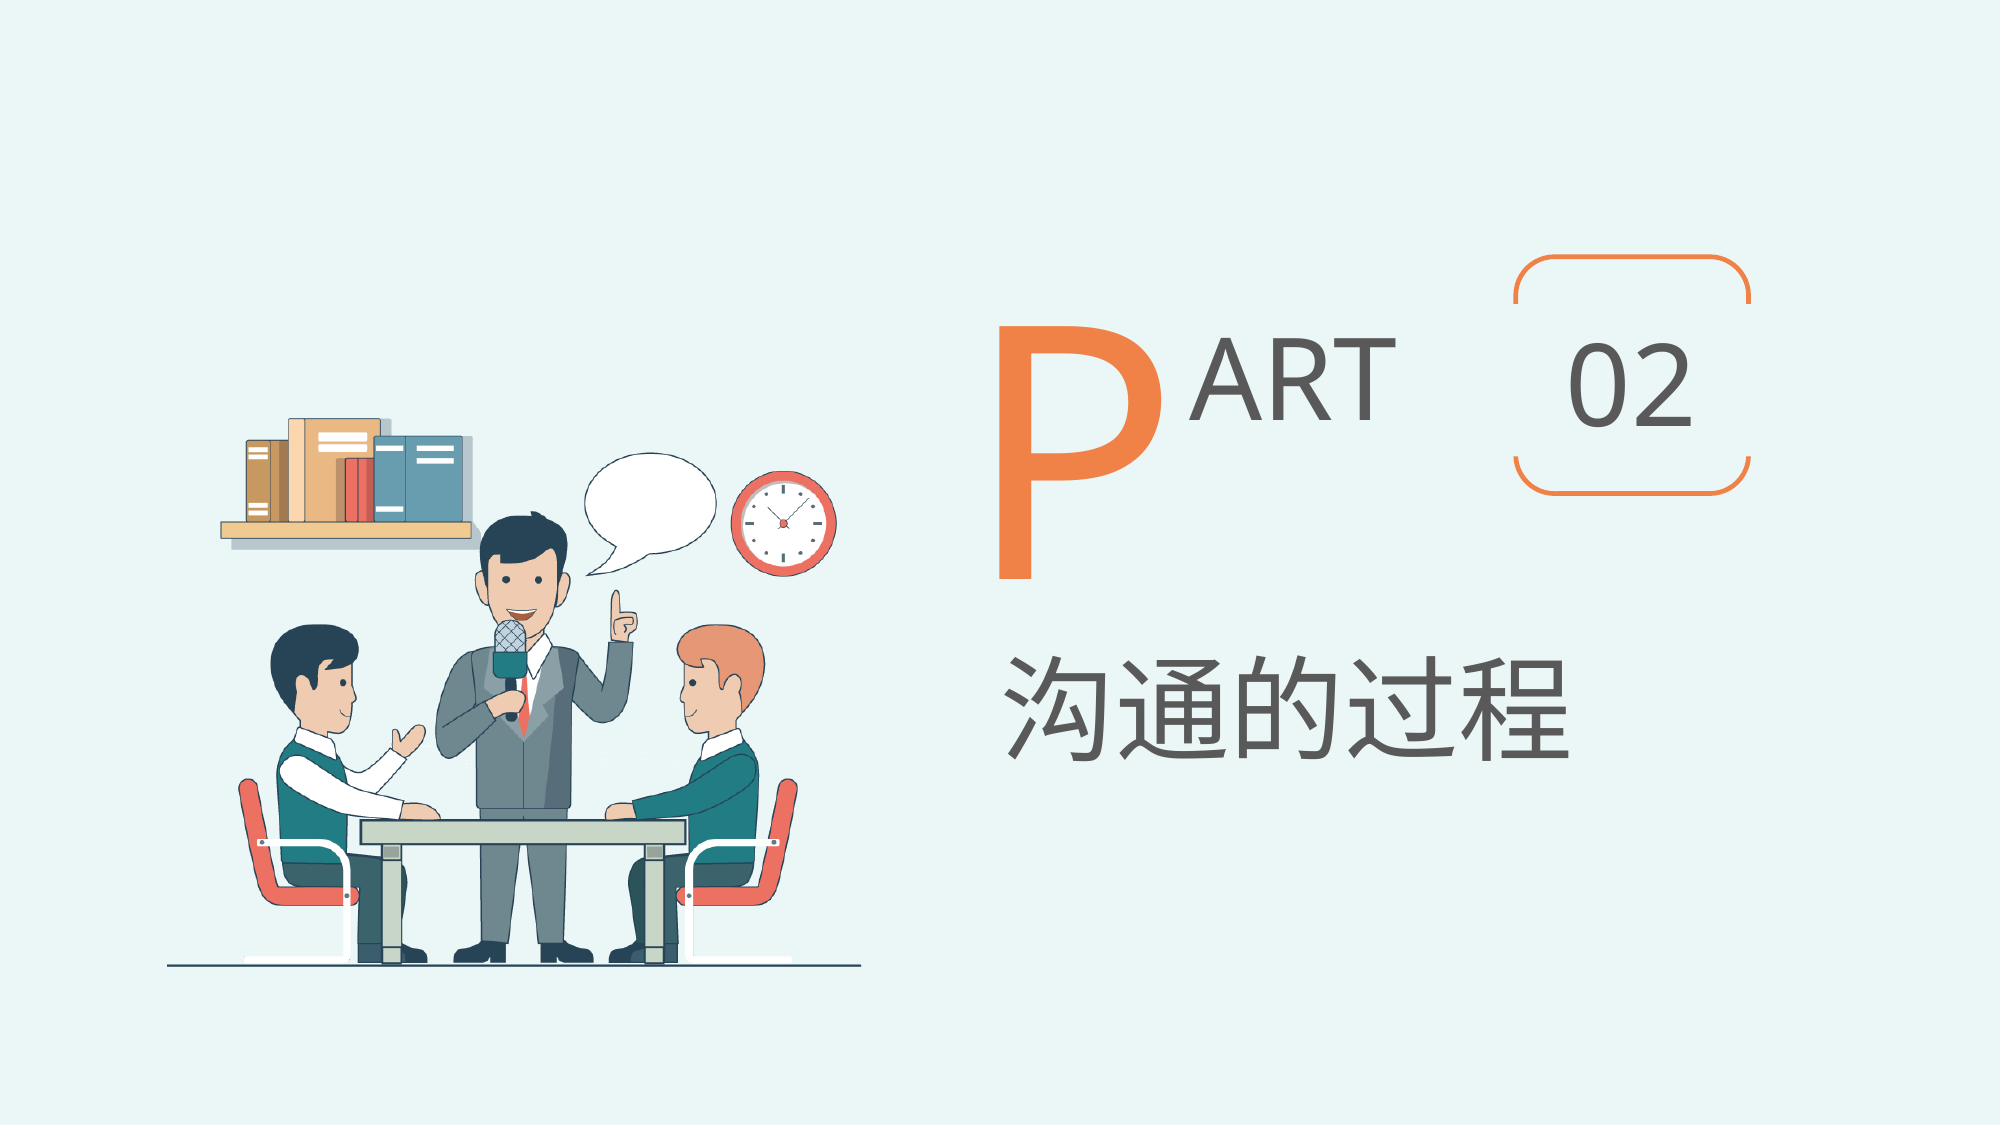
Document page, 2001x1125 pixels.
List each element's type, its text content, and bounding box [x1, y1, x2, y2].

text_box P [950, 217, 1290, 658]
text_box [1482, 256, 1780, 494]
picture [166, 358, 910, 997]
text_box ART [1174, 298, 1473, 451]
text_box 沟通的过程 [985, 630, 1787, 784]
